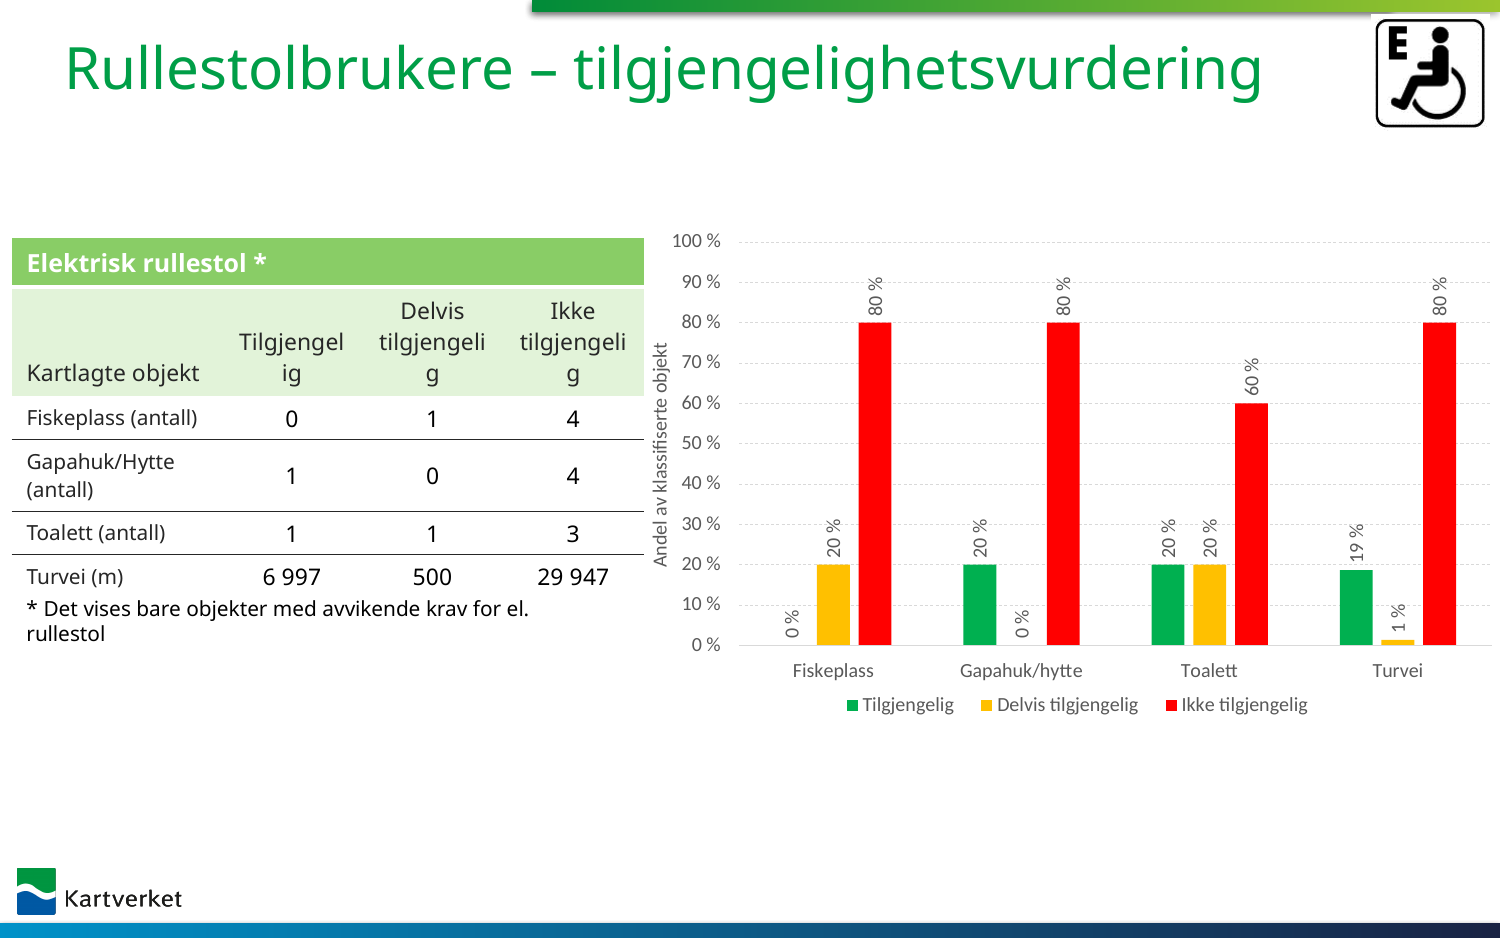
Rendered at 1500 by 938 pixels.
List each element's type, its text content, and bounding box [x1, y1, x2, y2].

table_cell 0 [362, 440, 503, 511]
table_cell Gapahuk/Hytte (antall) [12, 440, 222, 511]
table_cell 3 [503, 512, 638, 554]
picture [643, 218, 1500, 728]
table_cell Fiskeplass (antall) [12, 396, 222, 439]
table_cell 1 [222, 440, 362, 511]
table_cell Kartlagte objekt [12, 289, 222, 396]
table_cell Tilgjengelig [222, 289, 362, 396]
table_header Elektrisk rullestol * [12, 238, 638, 285]
table_cell 1 [222, 512, 362, 554]
text_box Rullestolbrukere – tilgjengelighetsvurdering [49, 12, 1372, 109]
table_cell Toalett (antall) [12, 512, 222, 554]
table_cell 4 [503, 396, 638, 439]
table_cell Delvis tilgjengelig [362, 289, 503, 396]
table_cell 1 [362, 396, 503, 439]
text_box * Det vises bare objekter med avvikende krav for el. rullestol [11, 588, 597, 653]
table_cell 29 947 [503, 555, 638, 598]
table_cell 0 [222, 396, 362, 439]
table_cell Turvei (m) [12, 555, 222, 588]
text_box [1371, 13, 1491, 133]
table_cell 4 [503, 440, 638, 511]
table_cell 1 [362, 512, 503, 554]
table_cell 500 [362, 555, 503, 588]
table_cell Ikke tilgjengelig [503, 289, 638, 396]
table_cell 6 997 [222, 555, 362, 588]
